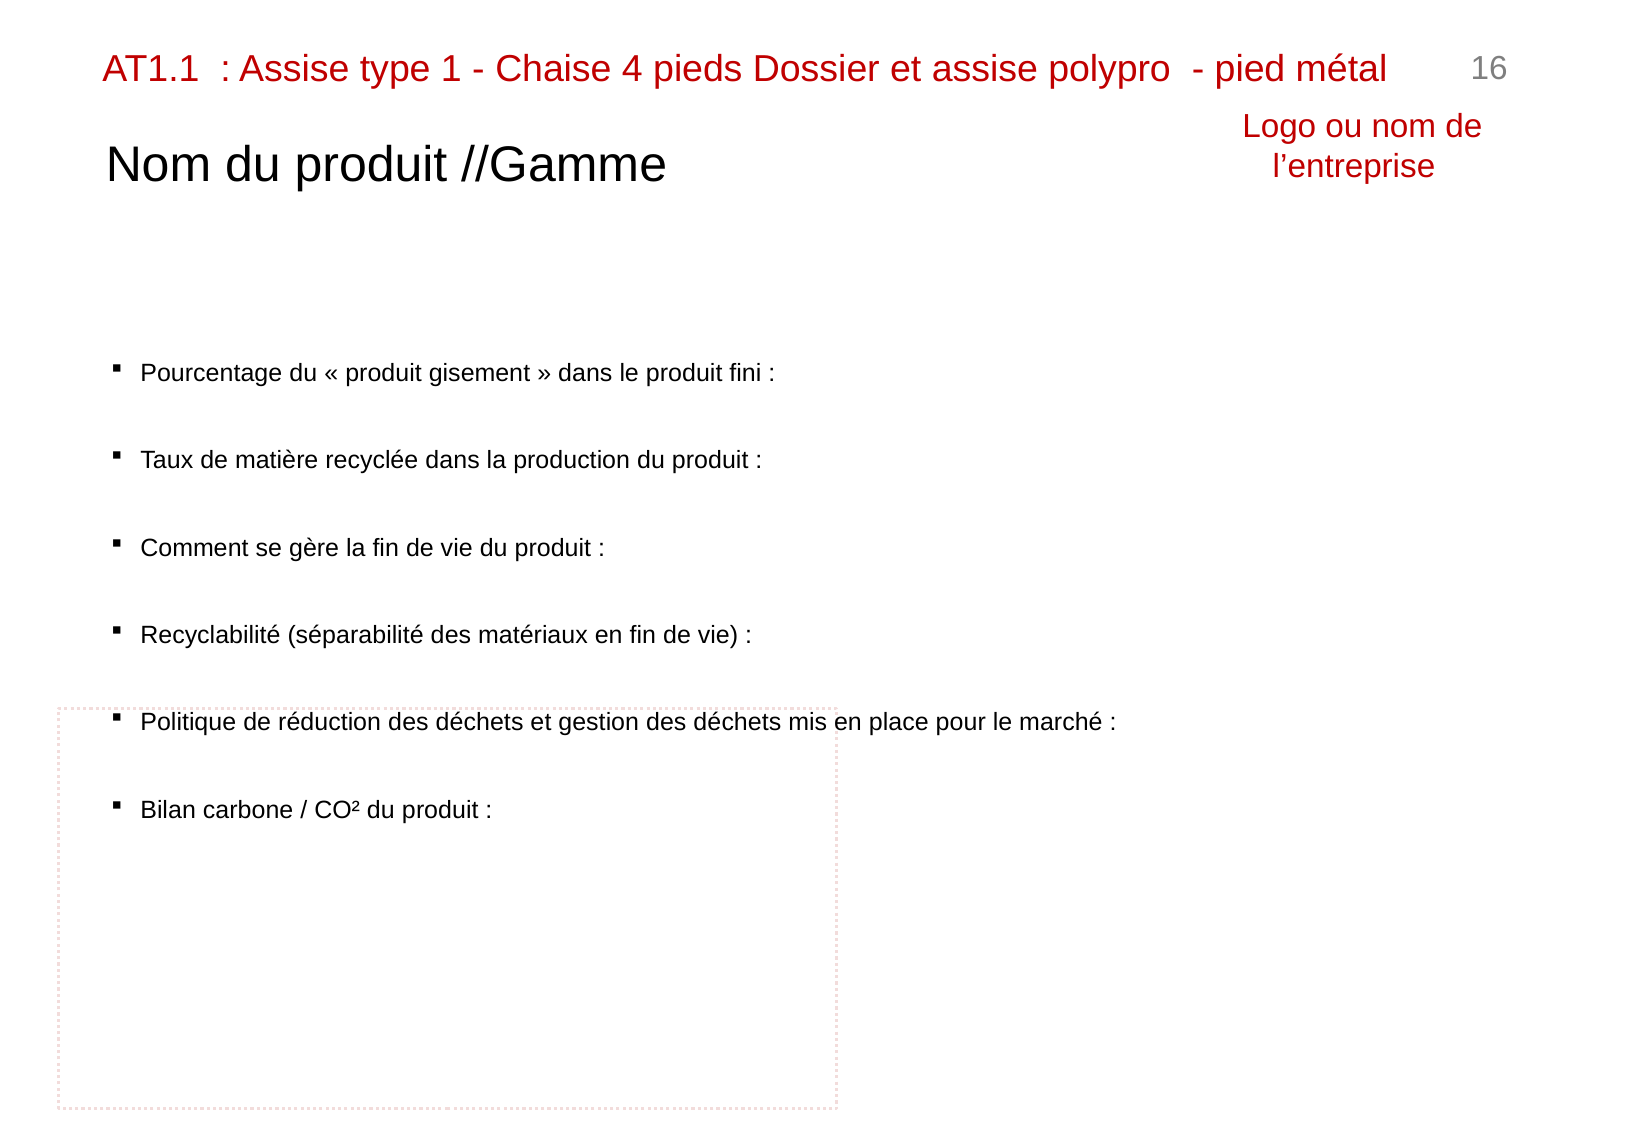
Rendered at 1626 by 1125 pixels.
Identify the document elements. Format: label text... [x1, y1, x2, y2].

list Nom du produit //Gamme [91, 109, 1523, 215]
slide_number 16 [1426, 19, 1523, 91]
title AT1.1 : Assise type 1 - Chaise 4 pieds Dossier et assise polypro - pied métal [102, 19, 1426, 109]
text_box [58, 708, 837, 1109]
text_box Pourcentage du « produit gisement » dans le produit fini : Taux de matière recyclée dans la production du produit : Comment se gère la fin de vie du produit : Recyclabilité (séparabilité des matériaux en fin de vie) : Politique de réduction des déchets et gestion des déchets mis en place pour le marché : Bilan carbone / CO² du produit : [81, 304, 1333, 1067]
text_box Logo ou nom de l’entreprise [1141, 91, 1567, 197]
